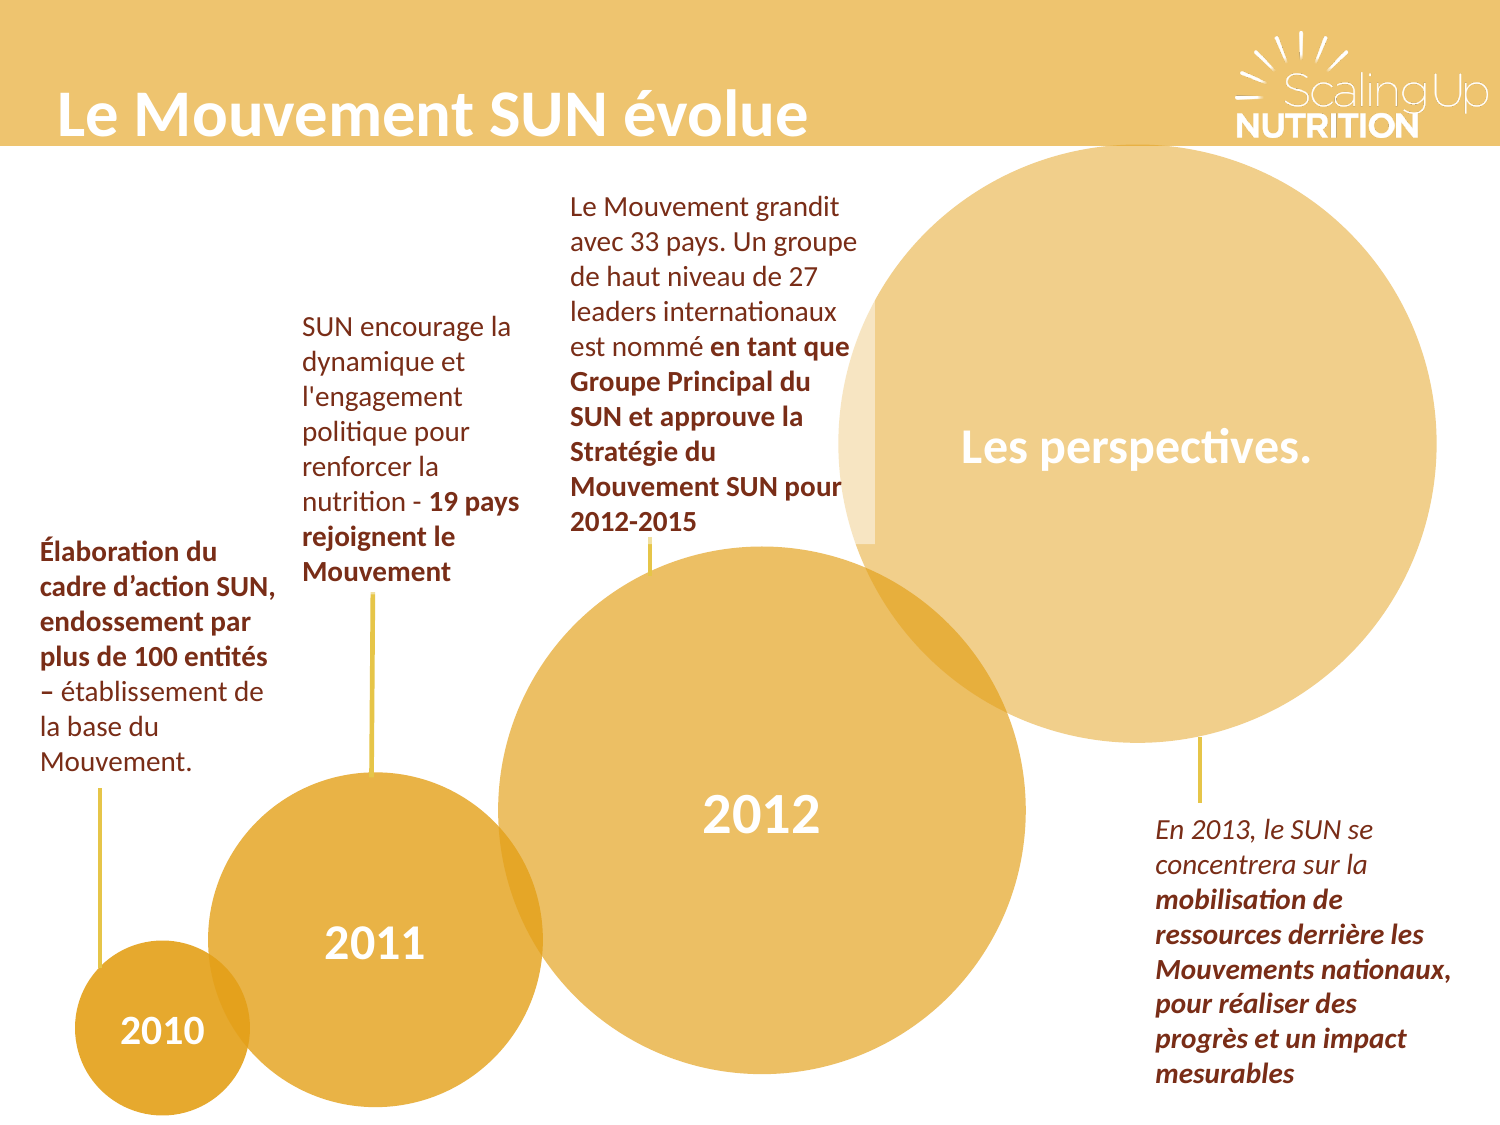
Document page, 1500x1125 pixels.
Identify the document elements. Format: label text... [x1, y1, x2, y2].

text_box [0, 0, 1500, 148]
text_box Le Mouvement SUN évolue [42, 61, 825, 157]
text_box En 2013, le SUN se concentrera sur la mobilisation de ressources derrière les Mouvements nationaux, pour réaliser des progrès et un impact mesurables [1140, 802, 1469, 1098]
picture [1234, 31, 1488, 138]
text_box Le Mouvement grandit avec 33 pays. Un groupe de haut niveau de 27 leaders internationaux est nommé en tant que Groupe Principal du SUN et approuve la Stratégie du Mouvement SUN pour 2012-2015 [555, 179, 875, 545]
text_box 2010 [72, 938, 249, 1118]
text_box Élaboration du cadre d’action SUN, endossement par plus de 100 entités – établissement de la base du Mouvement. [24, 524, 300, 785]
text_box 2012 [496, 545, 1028, 1077]
text_box Les perspectives. [853, 142, 1439, 745]
text_box SUN encourage la dynamique et l'engagement politique pour renforcer la nutrition - 19 pays rejoignent le Mouvement [287, 299, 543, 595]
text_box 2011 [205, 770, 544, 1110]
